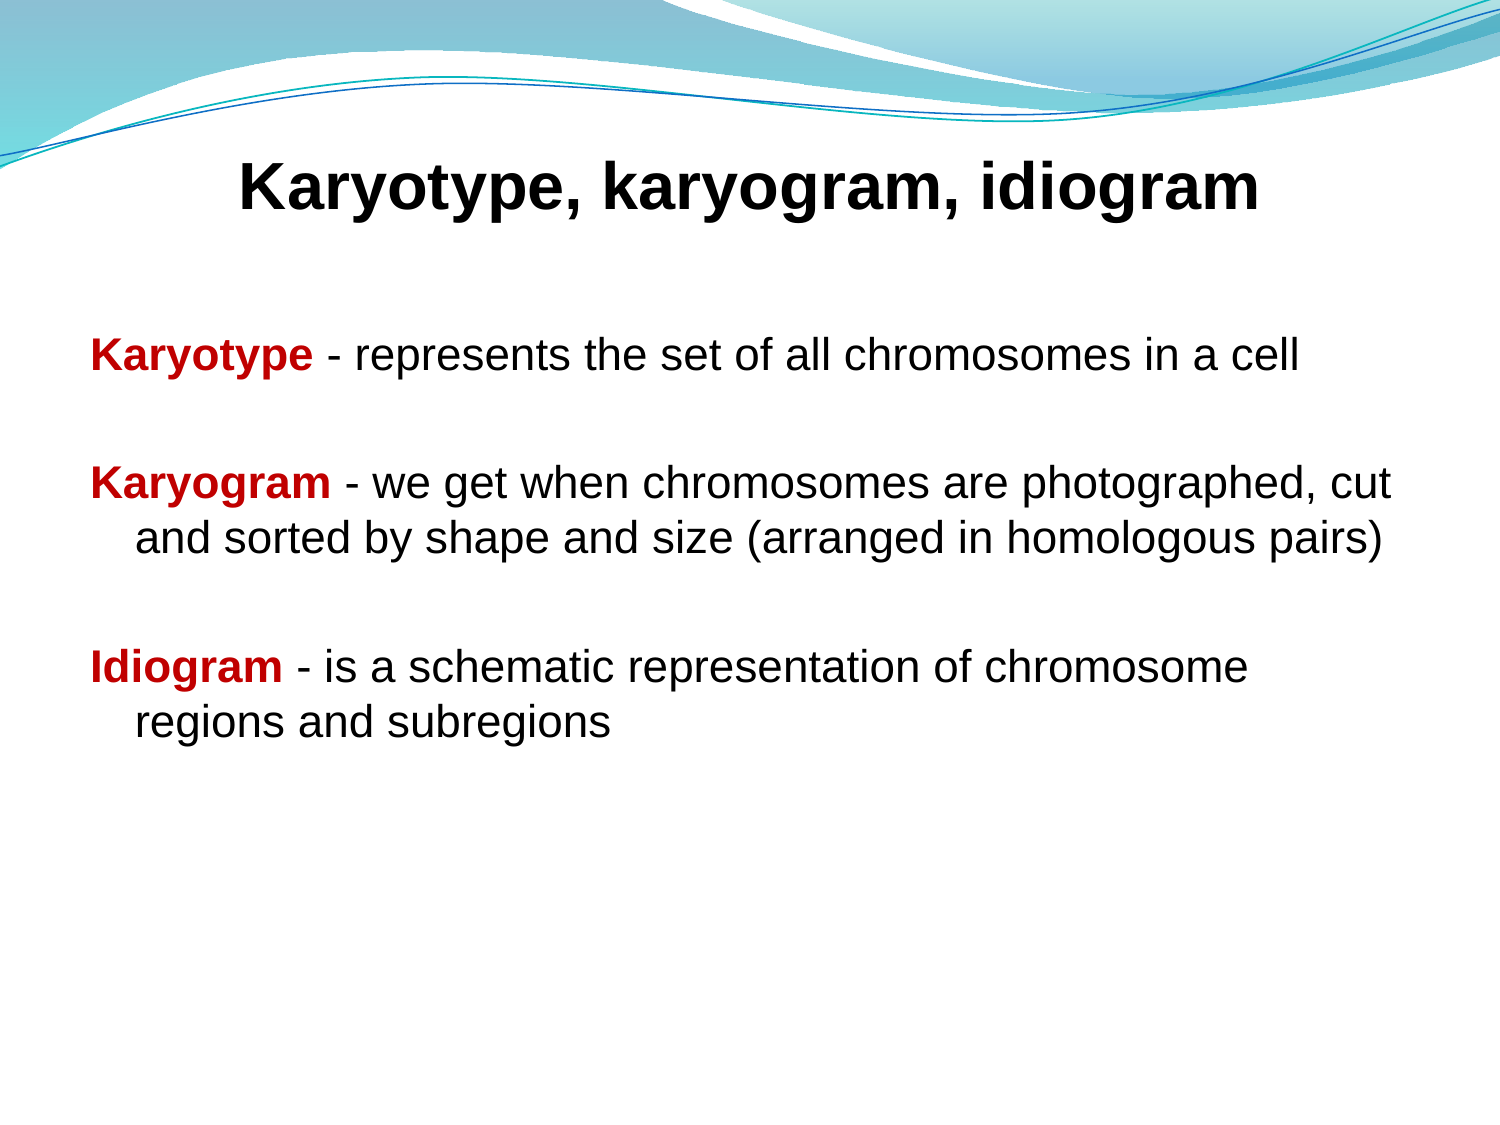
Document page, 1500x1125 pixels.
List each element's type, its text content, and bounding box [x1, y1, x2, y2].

list Karyotype - represents the set of all chromosomes in a cell Karyogram - we get when chromosomes are photographed, cut and sorted by shape and size (arranged in homologous pairs) Idiogram - is a schematic representation of chromosome regions and subregions [75, 317, 1425, 1038]
title Karyotype, karyogram, idiogram [75, 115, 1425, 304]
